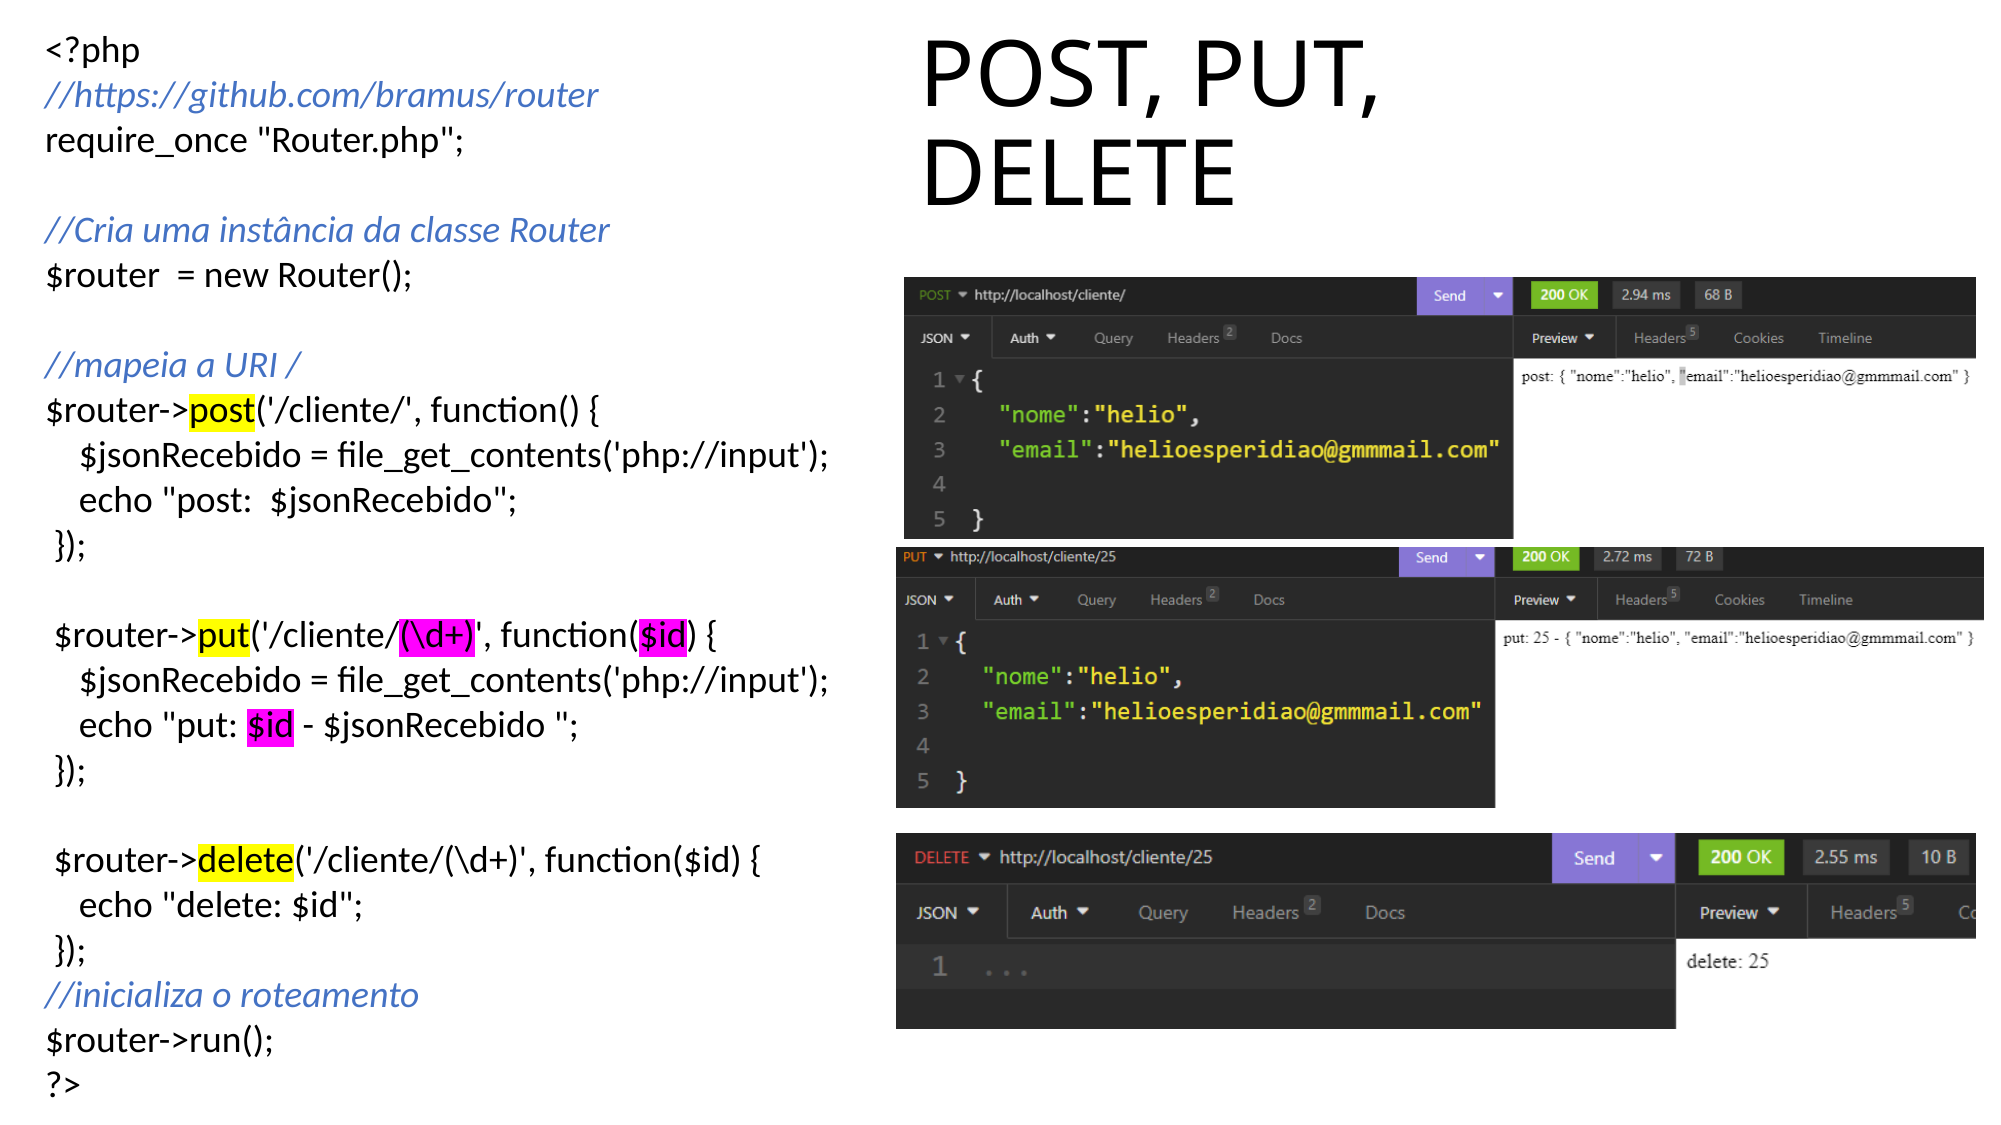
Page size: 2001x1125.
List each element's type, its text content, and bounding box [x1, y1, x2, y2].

picture [896, 833, 1976, 1029]
title POST, PUT, DELETE [904, 17, 1405, 236]
picture [896, 547, 1984, 808]
text_box <?php //https://github.com/bramus/router require_once "Router.php"; //Cria uma instância da classe Router $router = new Router(); //mapeia a URI / $router->post('/cliente/', function() { $jsonRecebido = file_get_contents('php://input'); echo "post: $jsonRecebido"; }); $router->put('/cliente/(\d+)', function($id) { $jsonRecebido = file_get_contents('php://input'); echo "put: $id - $jsonRecebido "; }); $router->delete('/cliente/(\d+)', function($id) { echo "delete: $id"; }); //inicializa o roteamento $router->run(); ?> [30, 17, 845, 1113]
picture [904, 277, 1976, 539]
